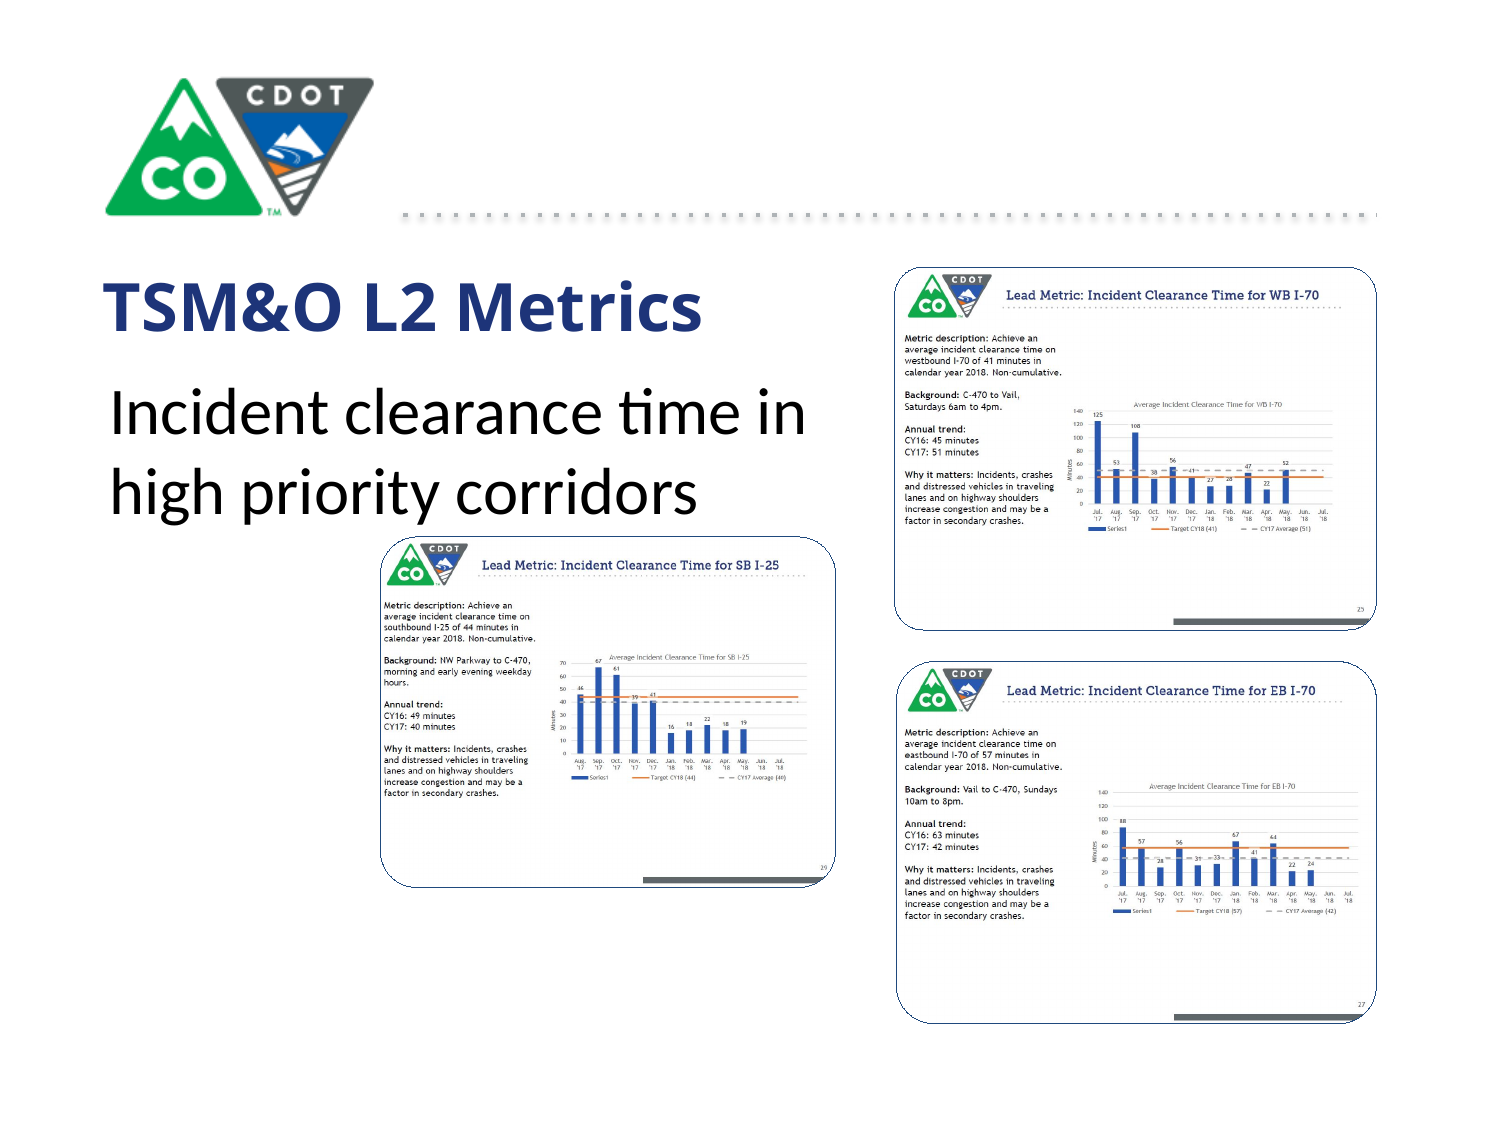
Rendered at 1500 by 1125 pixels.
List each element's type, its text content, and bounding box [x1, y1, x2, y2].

text_box Incident clearance time in high priority corridors [94, 360, 845, 535]
picture [896, 661, 1377, 1024]
picture [380, 536, 836, 888]
picture [894, 266, 1377, 631]
picture [94, 62, 381, 237]
text_box TSM&O L2 Metrics [87, 249, 849, 361]
